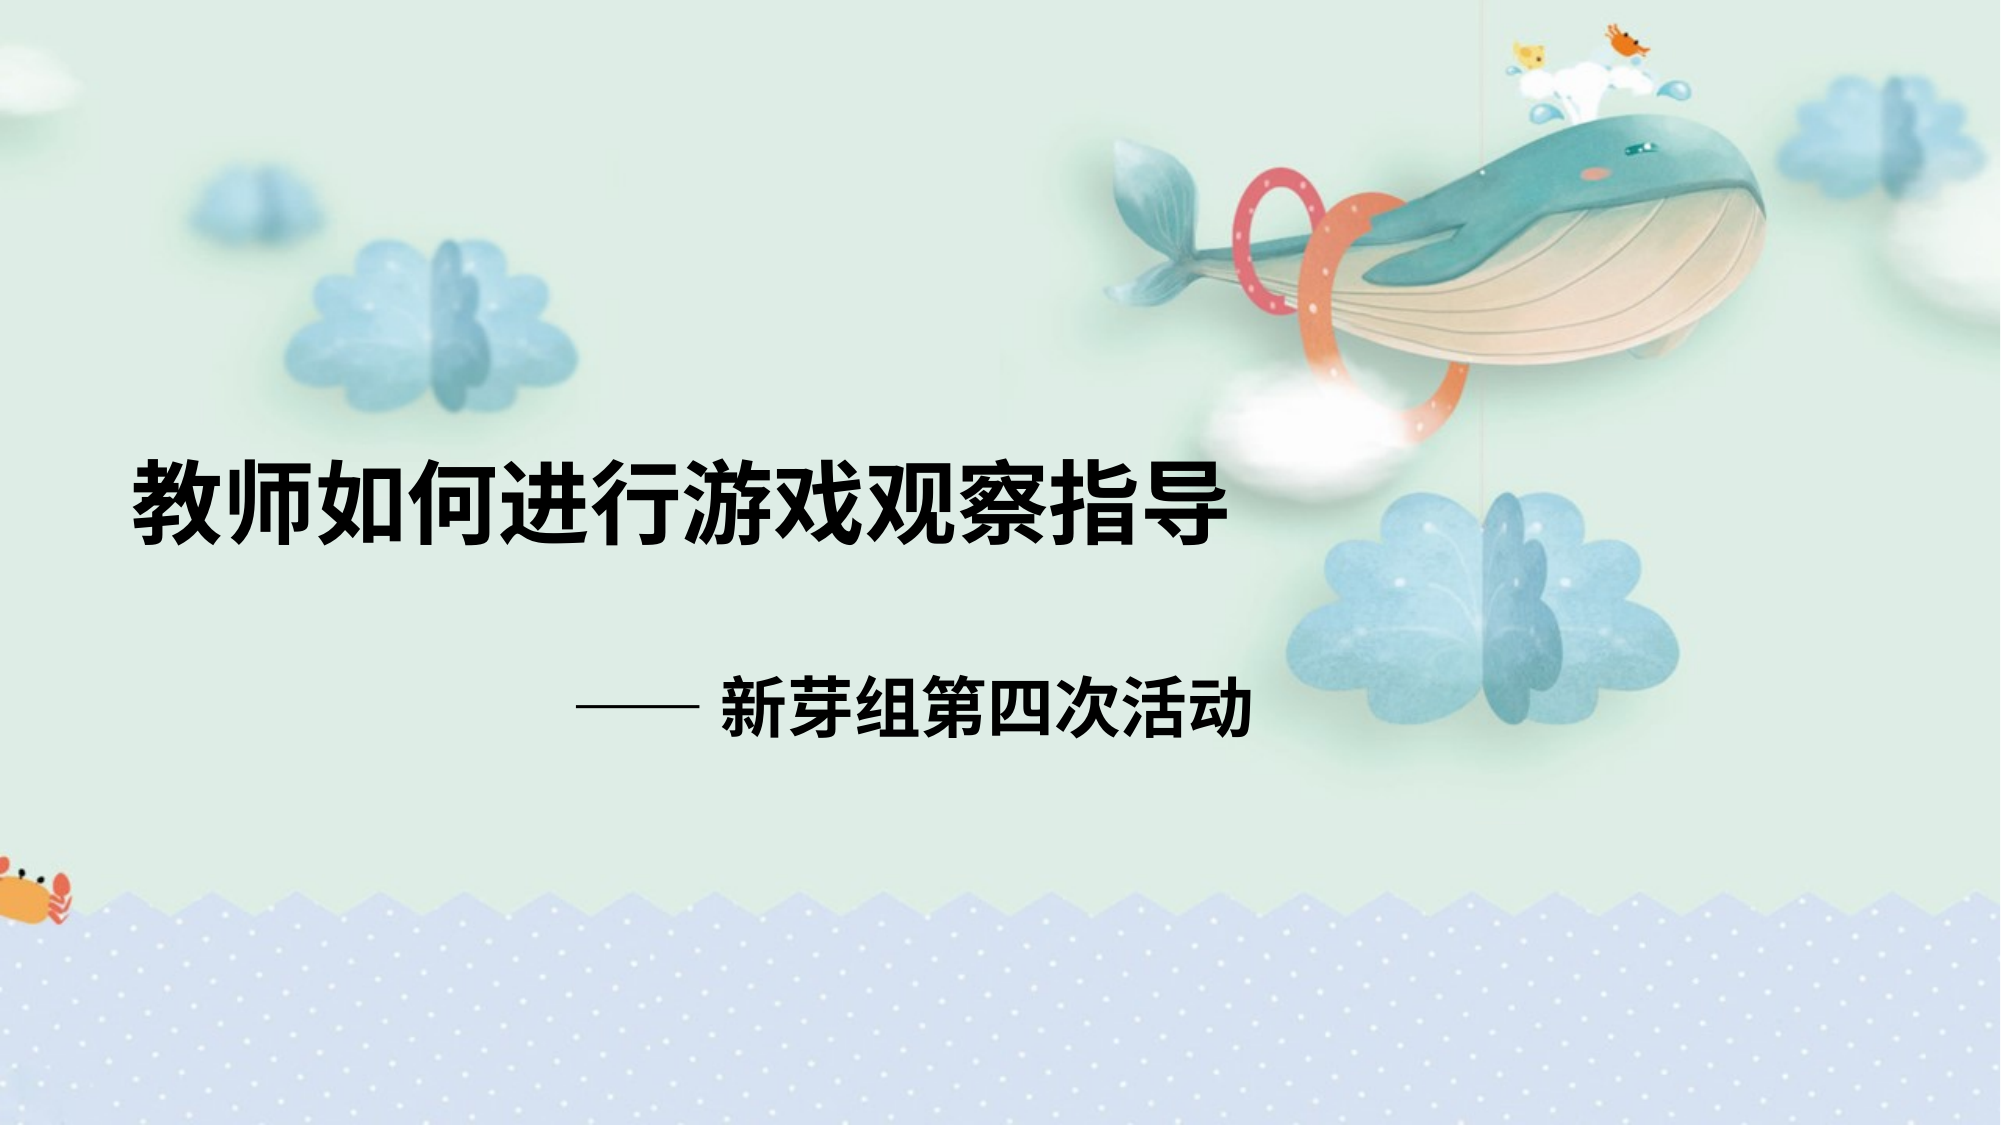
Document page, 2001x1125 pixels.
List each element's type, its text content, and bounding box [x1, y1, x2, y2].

text_box 教师如何进行游戏观察指导 ——新芽组第四次活动 [95, 438, 1270, 863]
picture [0, 0, 2001, 1125]
